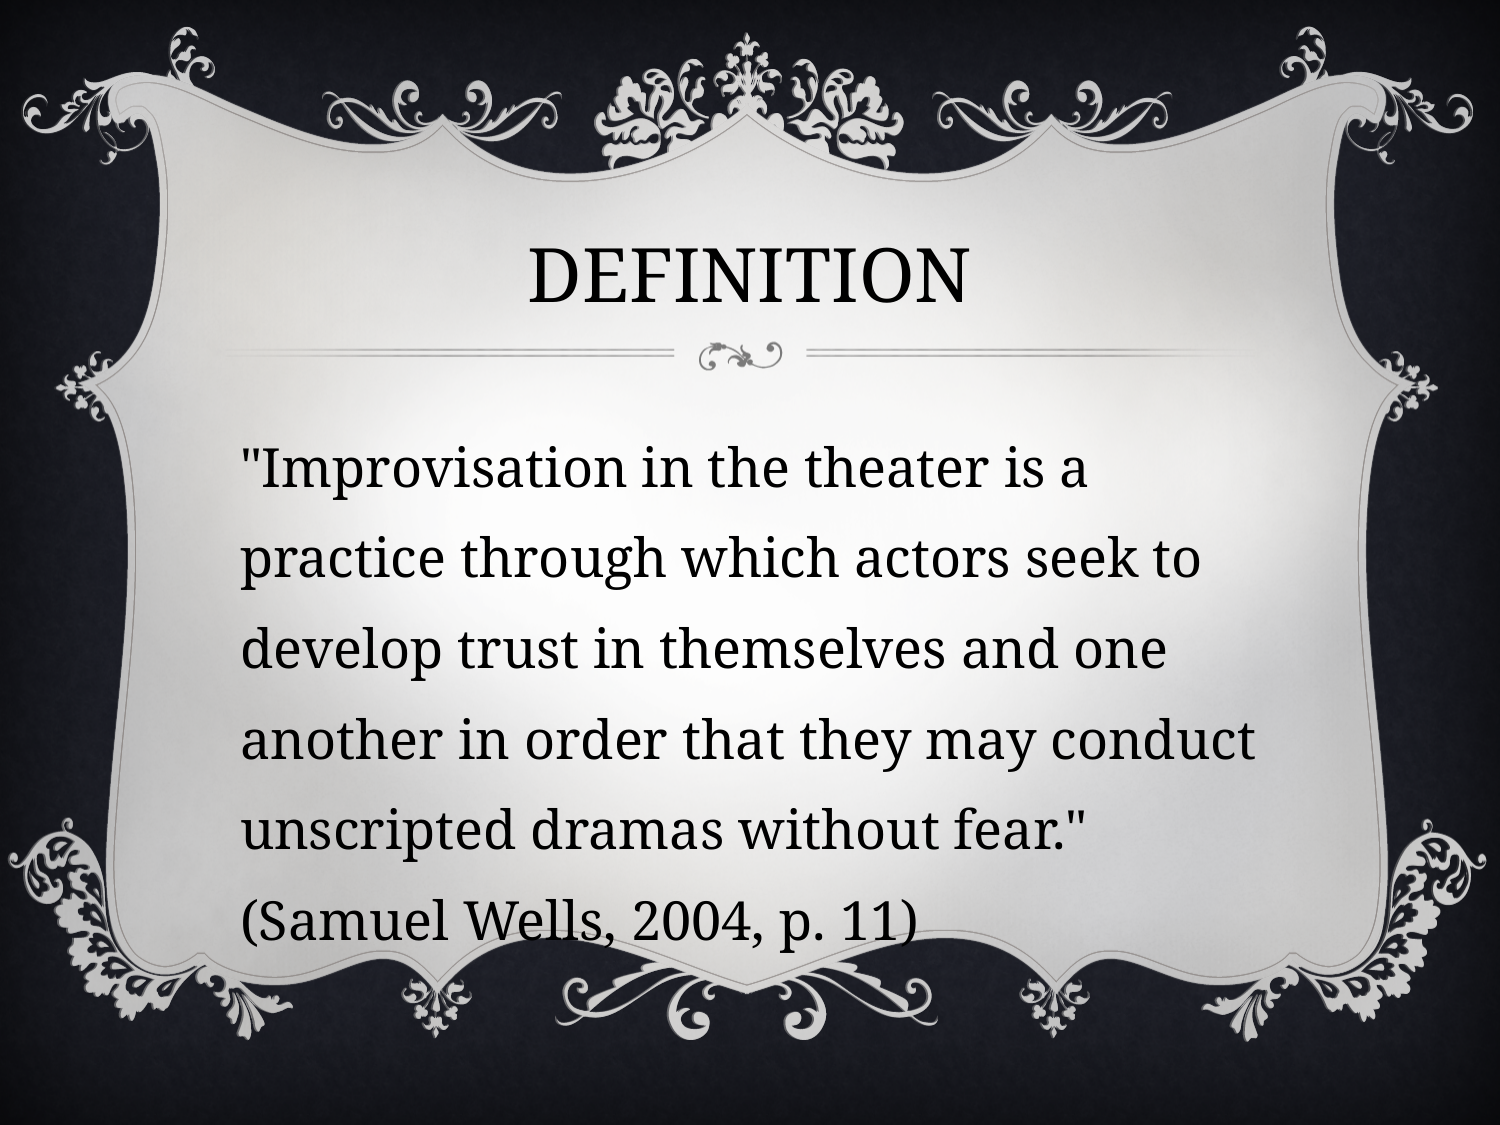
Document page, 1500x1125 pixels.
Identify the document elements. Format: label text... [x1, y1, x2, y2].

picture [0, 0, 1500, 1125]
list "Improvisation in the theater is a practice through which actors seek to develop trust in themselves and one another in order that they may conduct unscripted dramas without fear." (Samuel Wells, 2004, p. 11) [225, 399, 1275, 900]
title DEFINITION [225, 212, 1275, 325]
